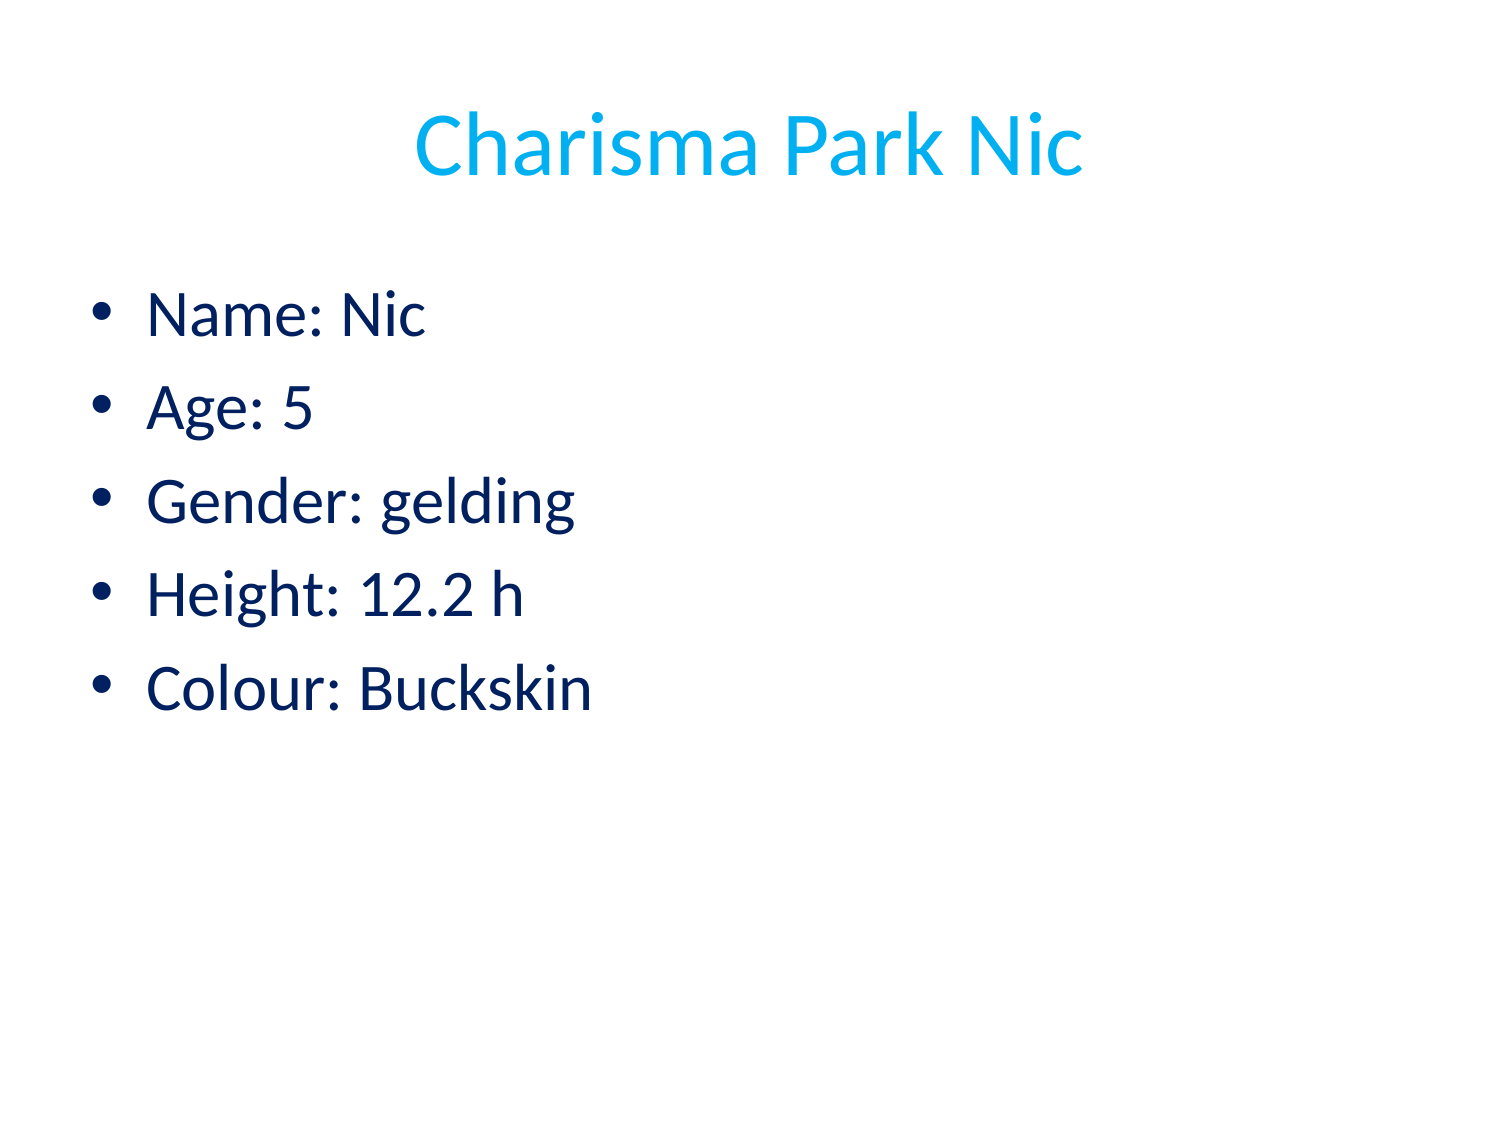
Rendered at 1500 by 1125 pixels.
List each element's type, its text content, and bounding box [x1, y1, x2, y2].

list Name: Nic Age: 5 Gender: gelding Height: 12.2 h Colour: Buckskin [75, 262, 1425, 1005]
title Charisma Park Nic [75, 45, 1425, 233]
